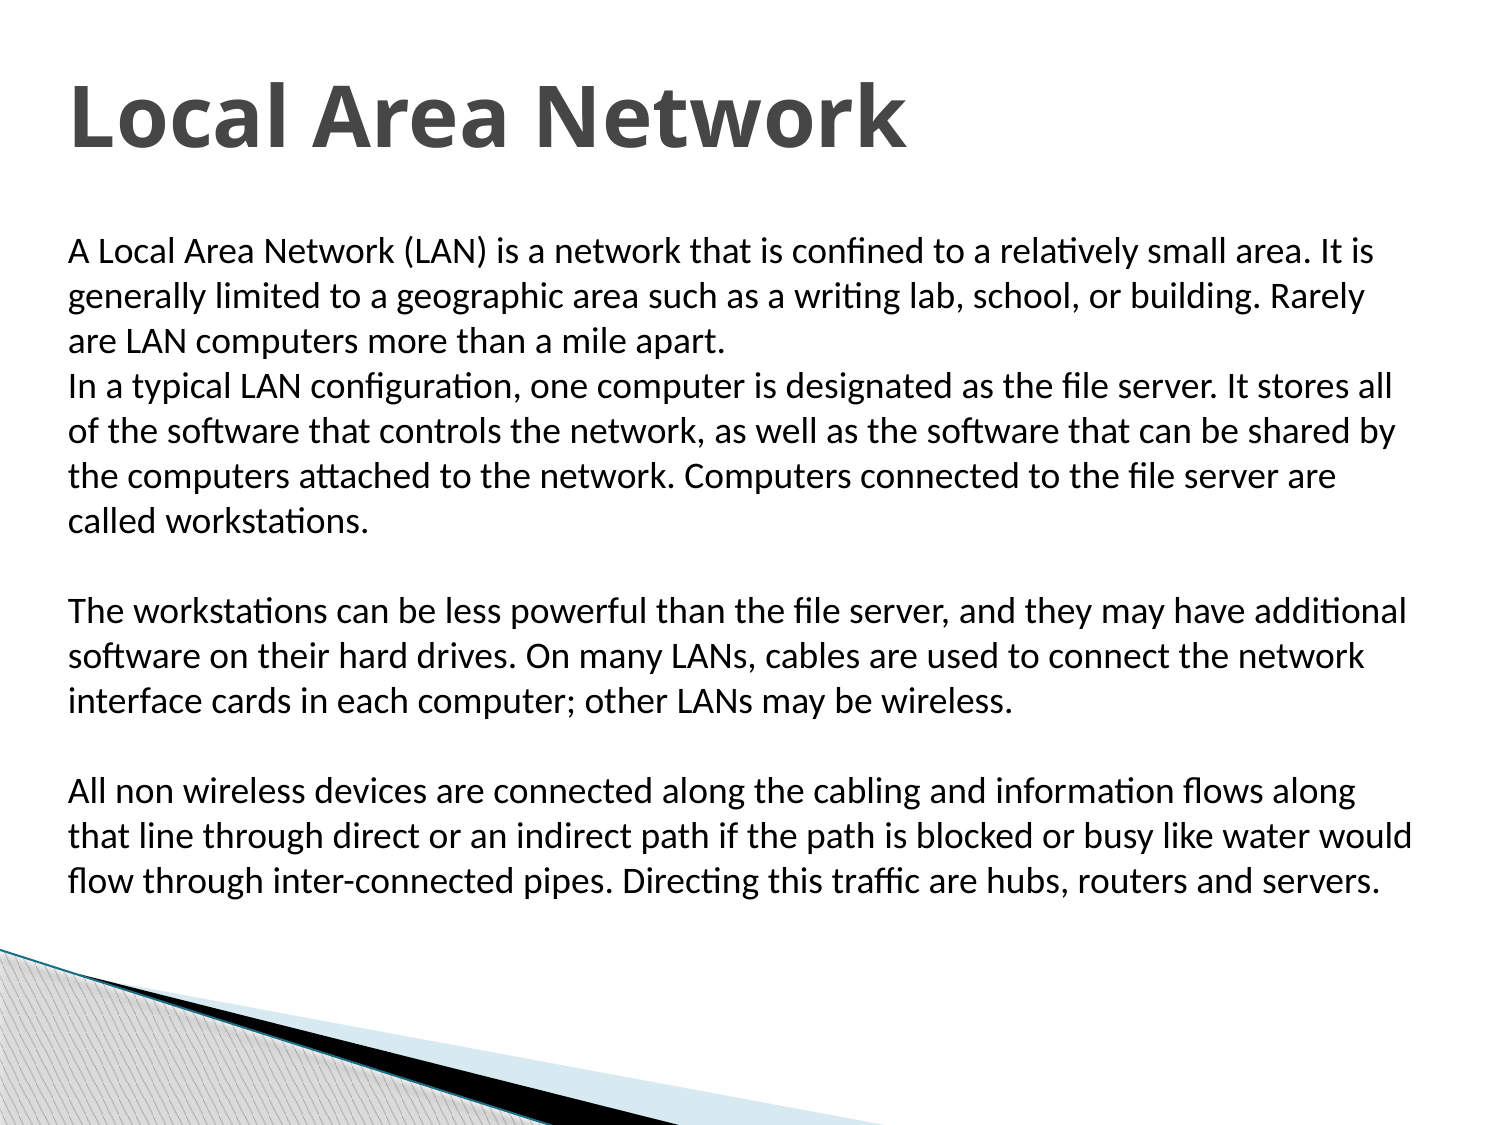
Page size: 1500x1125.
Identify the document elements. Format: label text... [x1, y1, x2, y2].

text_box Local Area Network [53, 54, 1424, 172]
text_box A Local Area Network (LAN) is a network that is confined to a relatively small area. It is generally limited to a geographic area such as a writing lab, school, or building. Rarely are LAN computers more than a mile apart. In a typical LAN configuration, one computer is designated as the file server. It stores all of the software that controls the network, as well as the software that can be shared by the computers attached to the network. Computers connected to the file server are called workstations. The workstations can be less powerful than the file server, and they may have additional software on their hard drives. On many LANs, cables are used to connect the network interface cards in each computer; other LANs may be wireless. All non wireless devices are connected along the cabling and information flows along that line through direct or an indirect path if the path is blocked or busy like water would flow through inter-connected pipes. Directing this traffic are hubs, routers and servers. [53, 218, 1436, 953]
